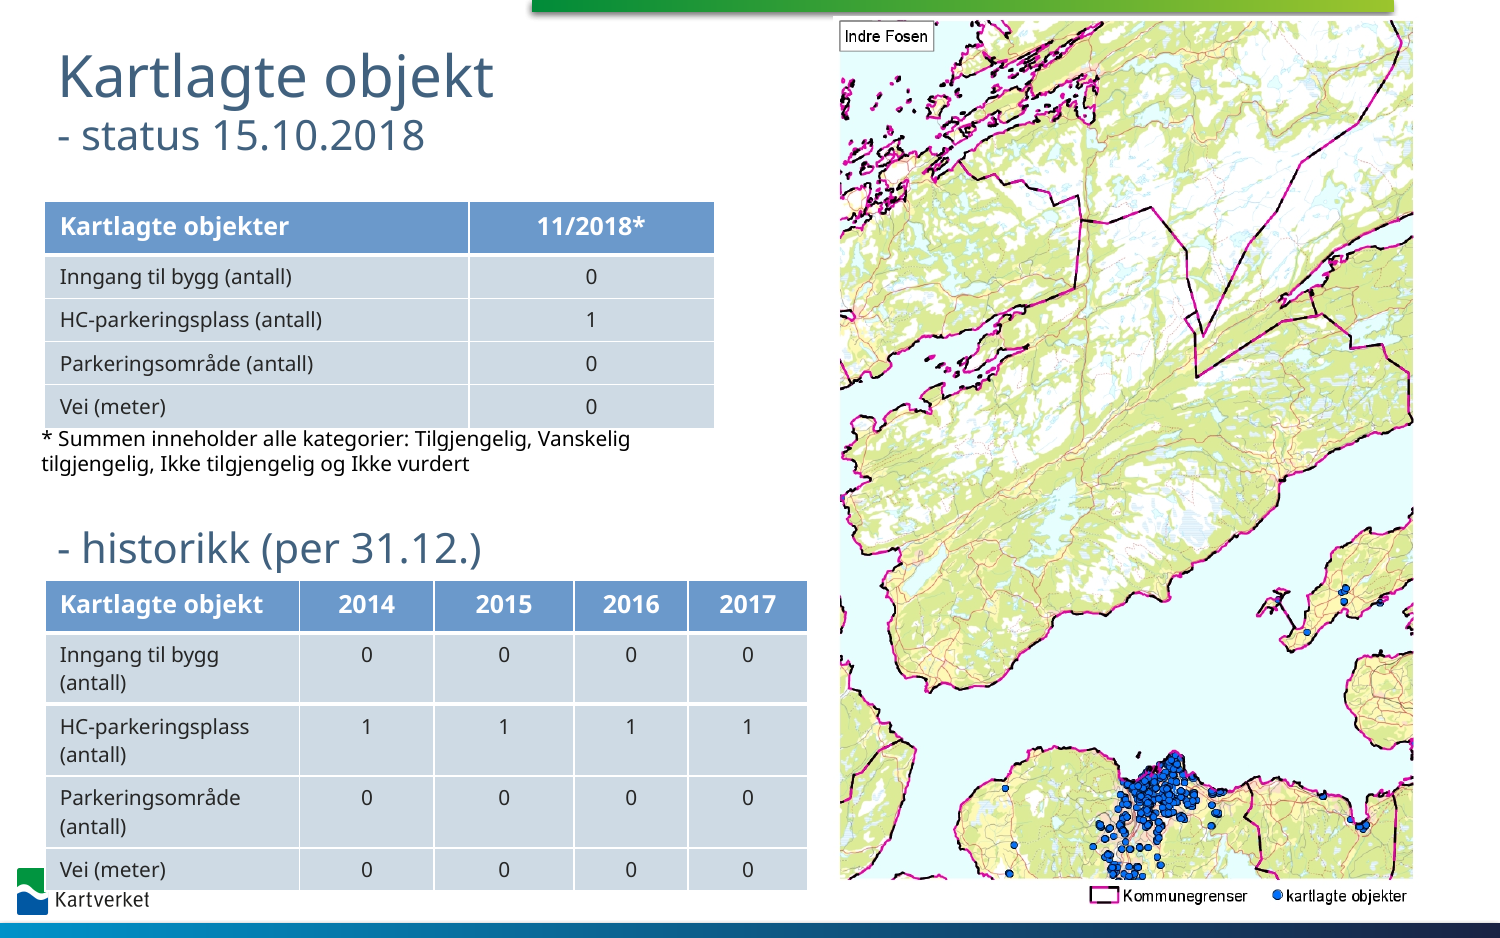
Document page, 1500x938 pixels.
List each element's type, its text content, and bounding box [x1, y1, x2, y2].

table_cell 0 [435, 635, 573, 702]
table_cell 0 [470, 385, 714, 428]
table_cell 0 [689, 777, 807, 847]
table_header 2017 [689, 581, 807, 631]
table_cell Vei (meter) [45, 385, 468, 417]
table_cell 0 [689, 849, 807, 890]
table_cell 1 [435, 706, 573, 775]
picture [833, 16, 1419, 913]
table_cell 0 [435, 777, 573, 847]
table_cell 1 [470, 299, 714, 341]
table_cell 0 [575, 849, 687, 890]
table_cell 0 [300, 849, 433, 890]
table_cell 0 [470, 342, 714, 384]
table_cell 1 [689, 706, 807, 775]
table_cell 1 [300, 706, 433, 775]
table_cell Parkeringsområde (antall) [46, 777, 299, 847]
table_cell Parkeringsområde (antall) [45, 342, 468, 384]
table_cell 1 [575, 706, 687, 775]
table_cell 0 [435, 849, 573, 890]
table_header 2014 [300, 581, 433, 631]
table_cell Vei (meter) [46, 849, 299, 890]
table_cell HC-parkeringsplass (antall) [45, 299, 468, 341]
table_header 2015 [435, 581, 573, 631]
table_header Kartlagte objekt [46, 581, 299, 631]
text_box * Summen inneholder alle kategorier: Tilgjengelig, Vanskelig tilgjengelig, Ikke tilgjengelig og Ikke vurdert [26, 417, 711, 483]
table_header 2016 [575, 581, 687, 631]
text_box - historikk (per 31.12.) [42, 496, 828, 580]
table_cell HC-parkeringsplass (antall) [46, 706, 299, 775]
table_cell 0 [300, 635, 433, 702]
table_cell Inngang til bygg (antall) [46, 635, 299, 702]
table_cell Inngang til bygg (antall) [45, 257, 468, 298]
table_cell 0 [689, 635, 807, 702]
table_header Kartlagte objekter [45, 202, 468, 253]
table_cell 0 [575, 777, 687, 847]
table_cell 0 [300, 777, 433, 847]
table_cell 0 [470, 257, 714, 298]
table_cell 0 [575, 635, 687, 702]
table_header 11/2018* [470, 202, 714, 253]
text_box Kartlagte objekt - status 15.10.2018 [42, 24, 828, 167]
